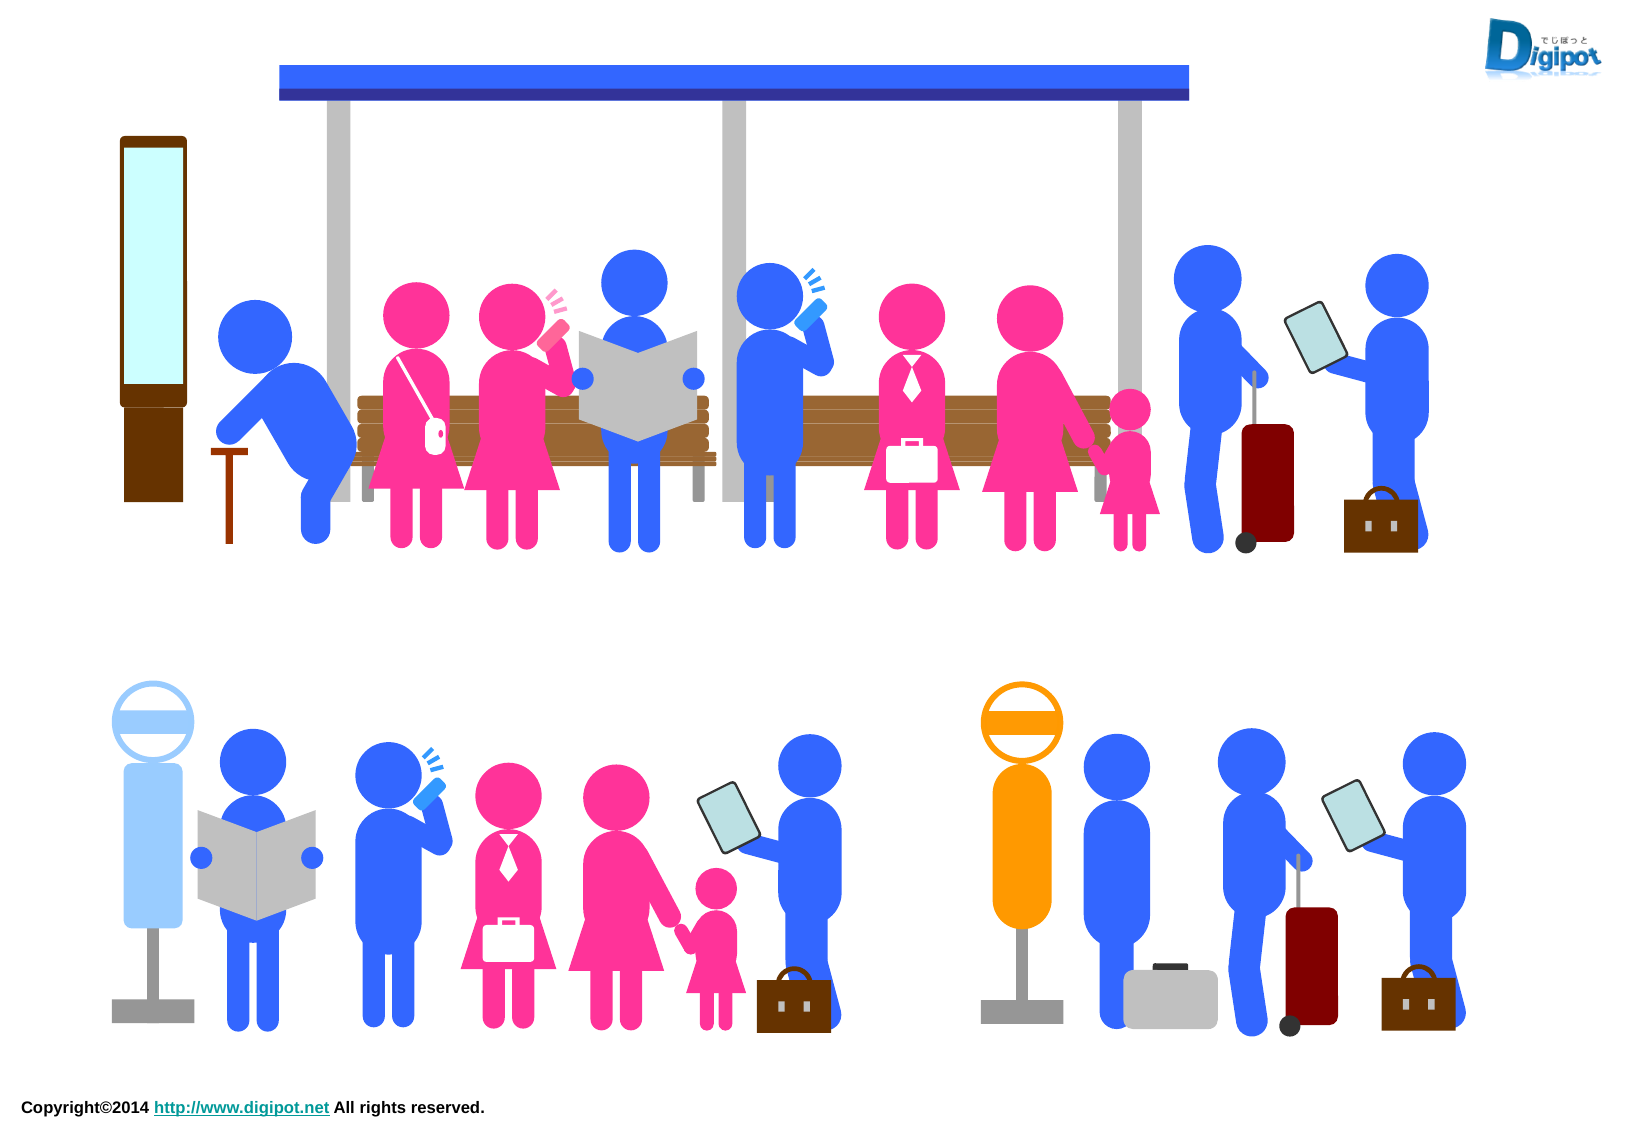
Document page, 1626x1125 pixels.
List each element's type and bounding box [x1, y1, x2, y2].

text_box [111, 680, 842, 1034]
text_box [119, 64, 1429, 553]
text_box [980, 681, 1467, 1035]
picture [1485, 18, 1602, 82]
